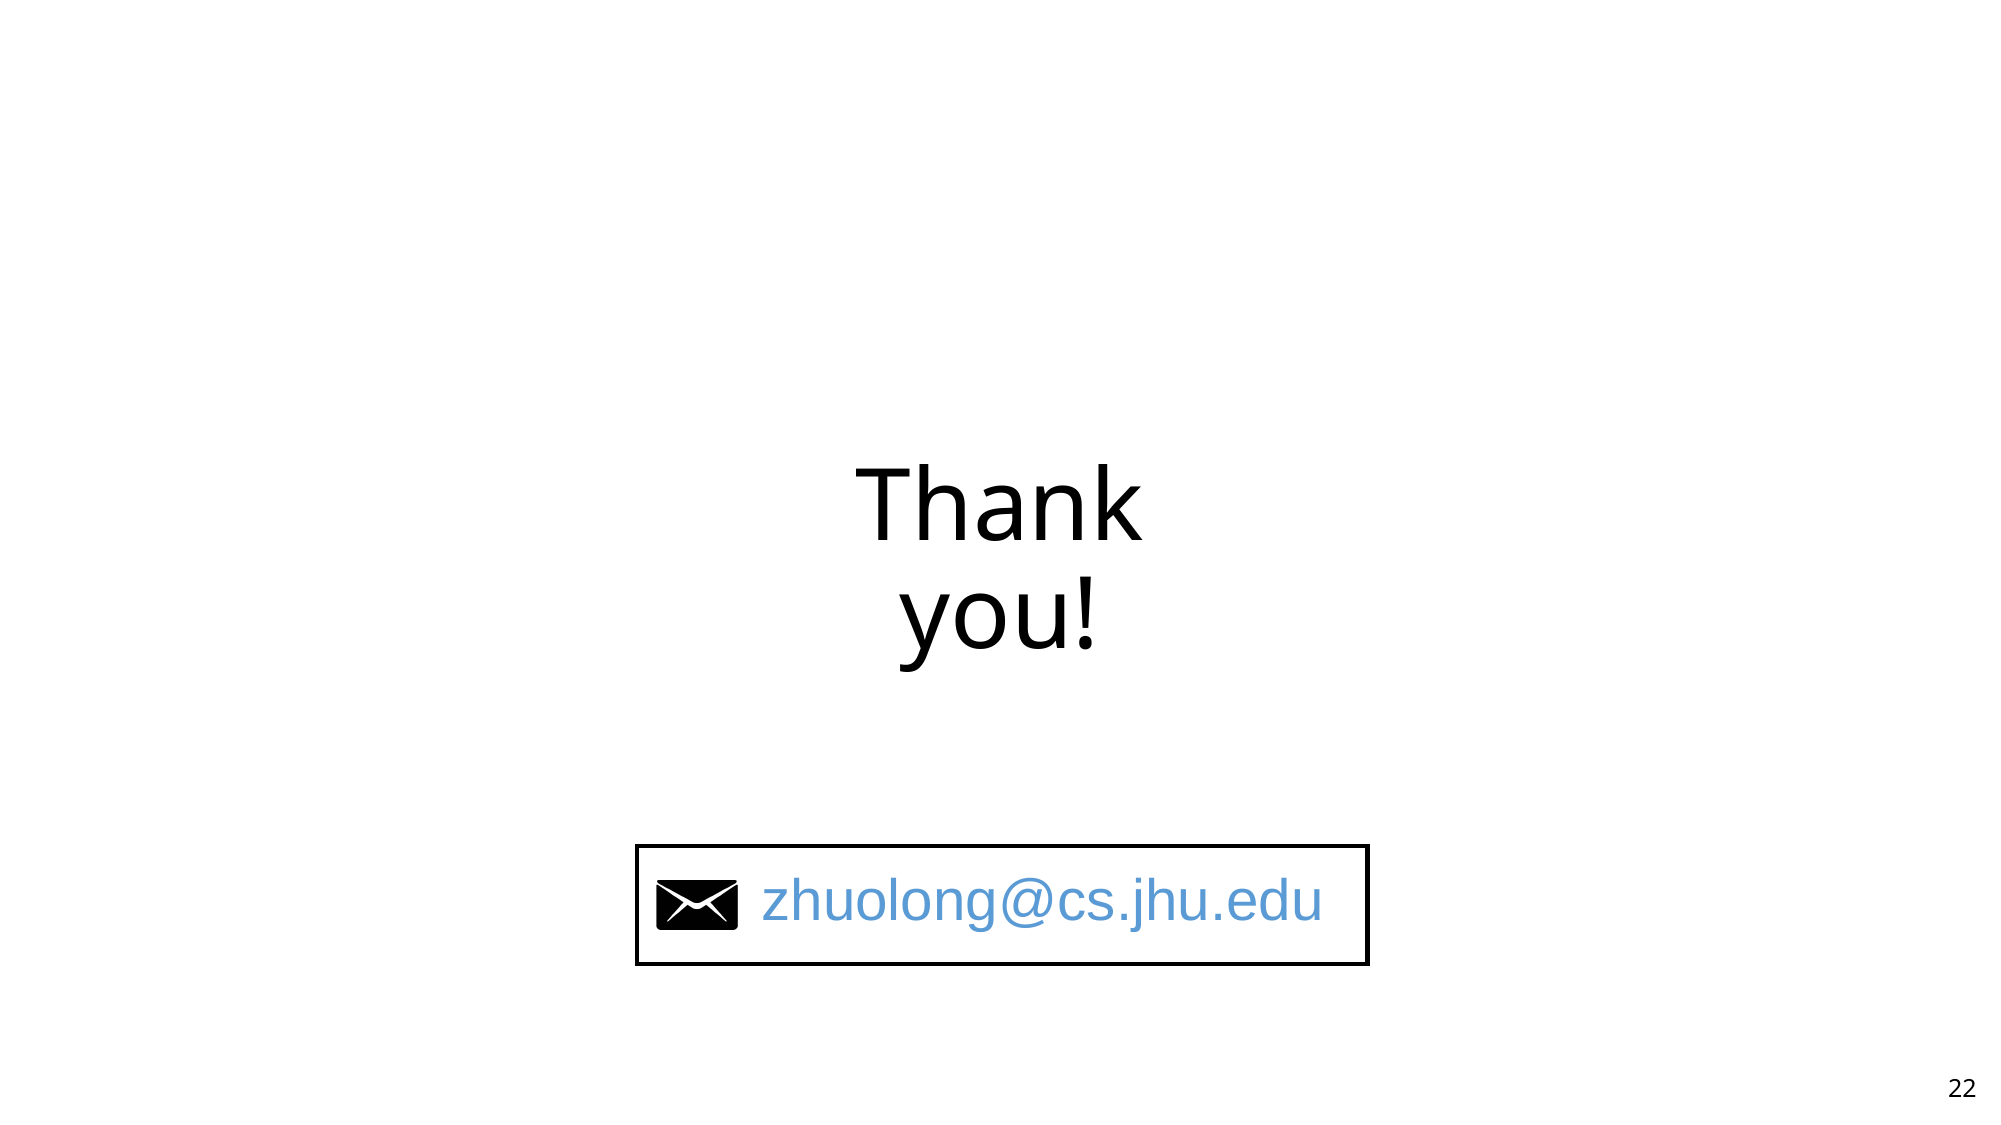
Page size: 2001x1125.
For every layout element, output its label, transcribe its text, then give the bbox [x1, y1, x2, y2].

title Thank you! [730, 453, 1270, 672]
slide_number 21 [1541, 1059, 1992, 1120]
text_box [637, 842, 1408, 964]
